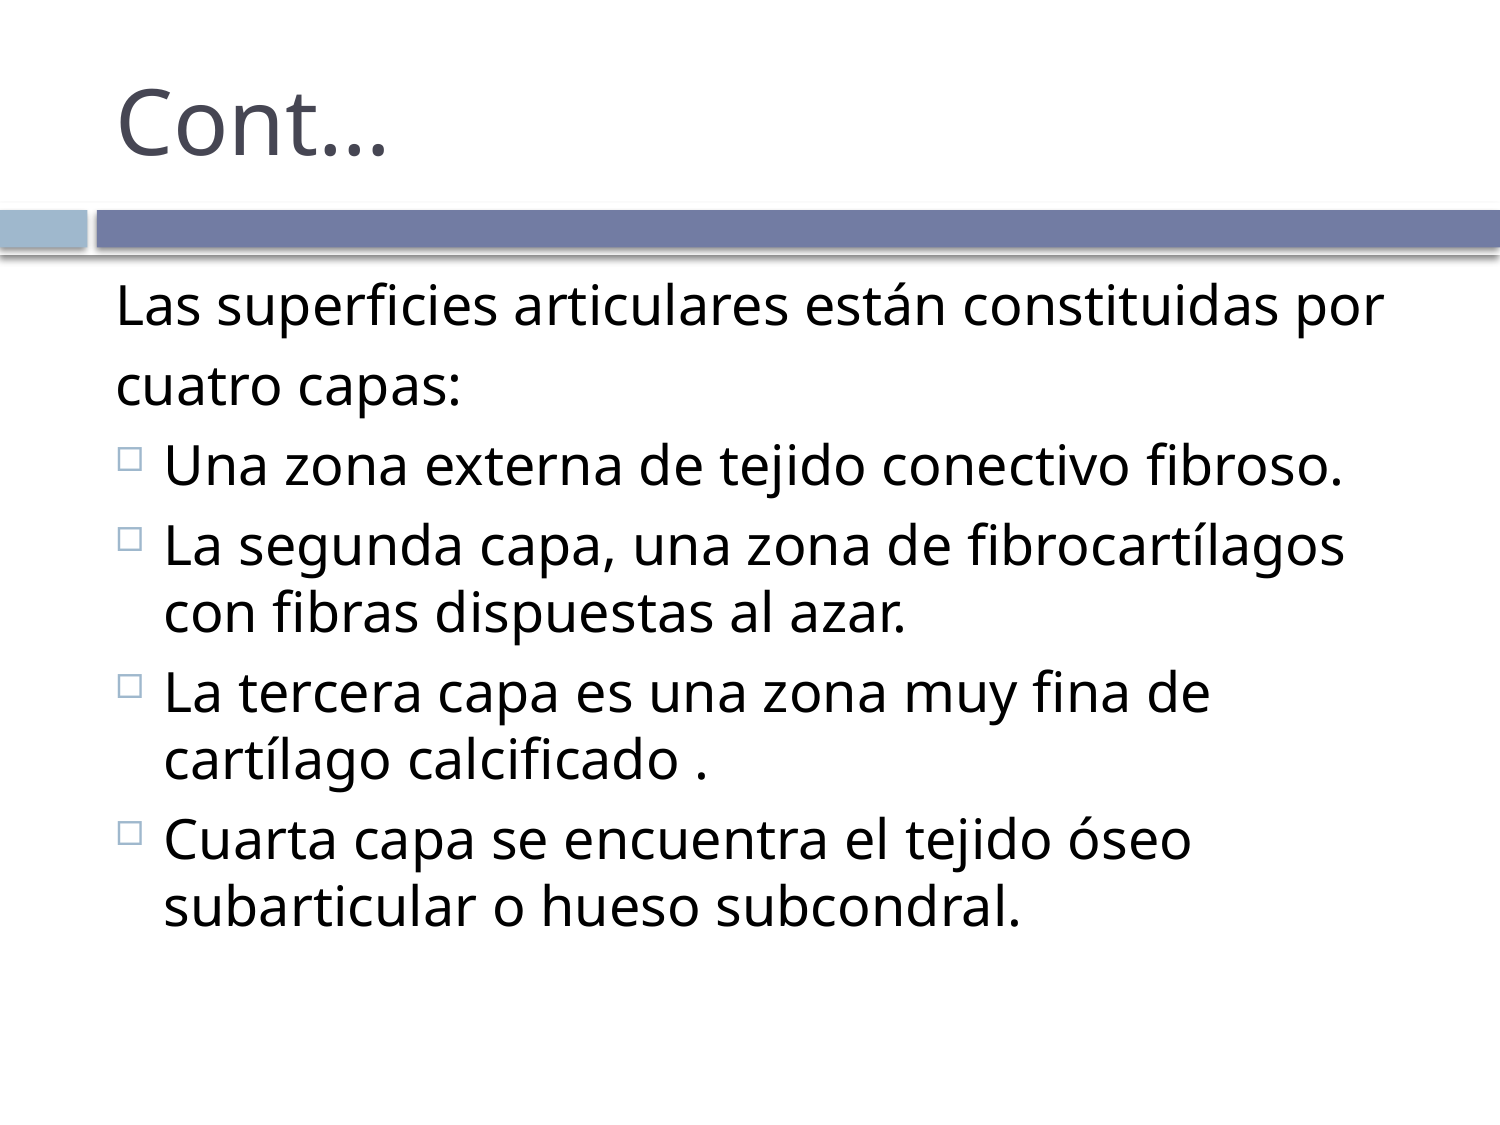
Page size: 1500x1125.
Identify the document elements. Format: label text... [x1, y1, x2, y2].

title Cont… [100, 37, 1438, 200]
list Las superficies articulares están constituidas por cuatro capas: Una zona externa de tejido conectivo fibroso. La segunda capa, una zona de fibrocartílagos con fibras dispuestas al azar. La tercera capa es una zona muy fina de cartílago calcificado . Cuarta capa se encuentra el tejido óseo subarticular o hueso subcondral. [100, 262, 1438, 1000]
